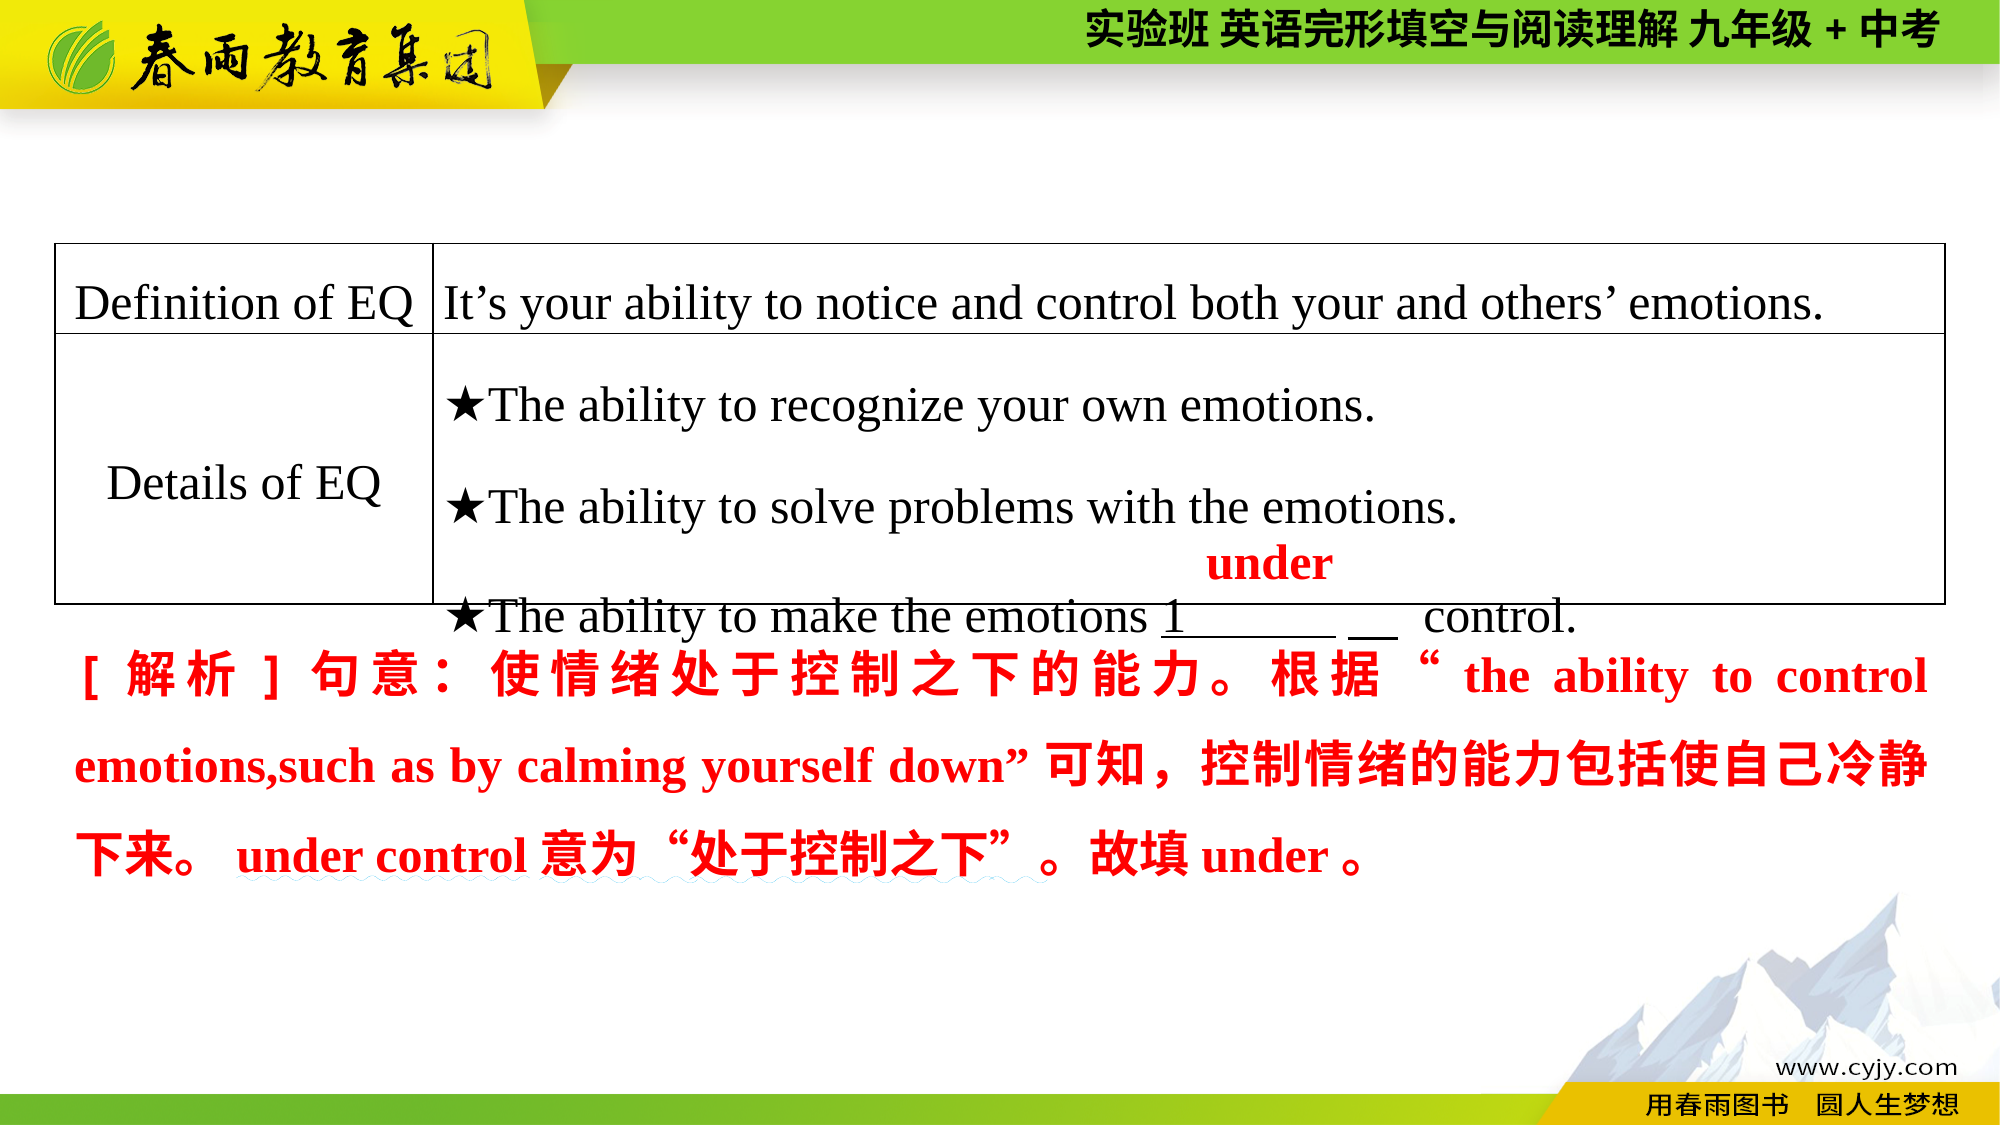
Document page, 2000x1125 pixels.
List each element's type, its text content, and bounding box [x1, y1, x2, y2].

picture [0, 0, 2000, 1125]
text_box [解析]句意：使情绪处于控制之下的能力。根据“the ability to control emotions,such as by calming yourself down”可知，控制情绪的能力包括使自己冷静下来。under control意为“处于控制之下”。故填under。 [59, 605, 1944, 891]
table_header It’s your ability to notice and control both your and others’ emotions. [434, 244, 1944, 333]
table_cell ★The ability to recognize your own emotions. ★The ability to solve problems with the emotions. ★The ability to make the emotions 1 control. [434, 334, 1944, 603]
text_box under [1191, 522, 1349, 598]
table_cell Details of EQ [56, 334, 432, 603]
table_header Definition of EQ [56, 244, 432, 333]
